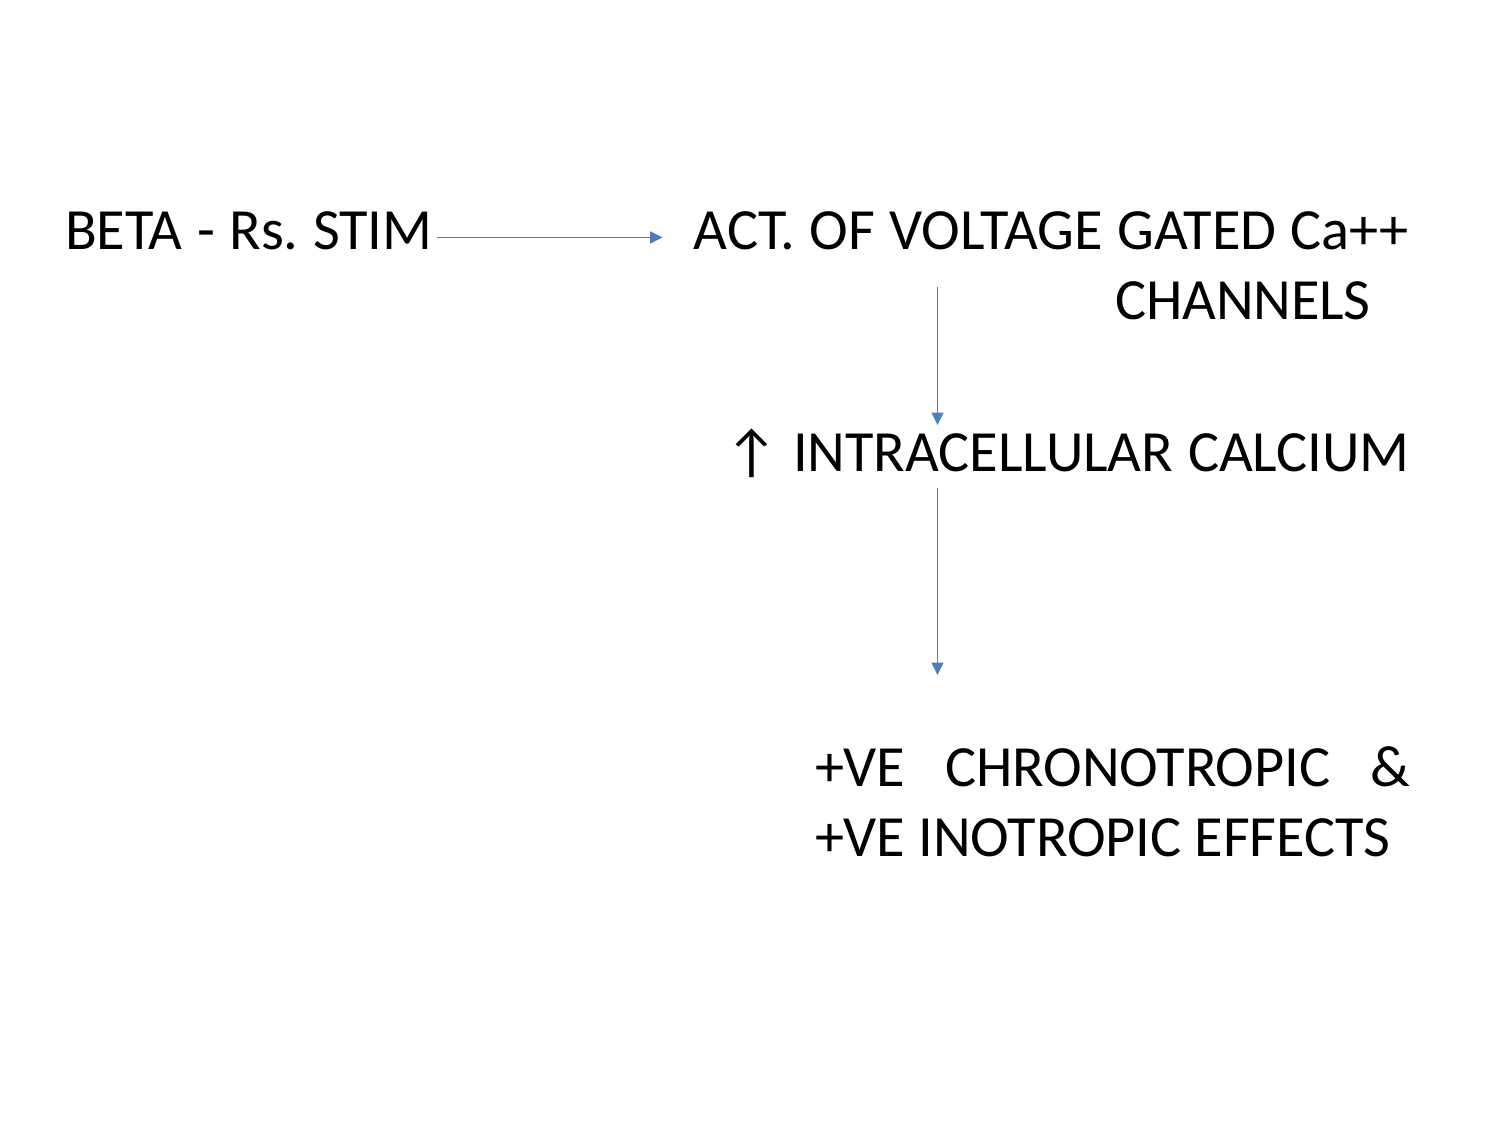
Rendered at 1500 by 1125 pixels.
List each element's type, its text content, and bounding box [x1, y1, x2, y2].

list BETA - Rs. STIM ACT. OF VOLTAGE GATED Ca++ CHANNELS ↑ INTRACELLULAR CALCIUM +VE CHRONOTROPIC & +VE INOTROPIC EFFECTS [50, 20, 1425, 1113]
